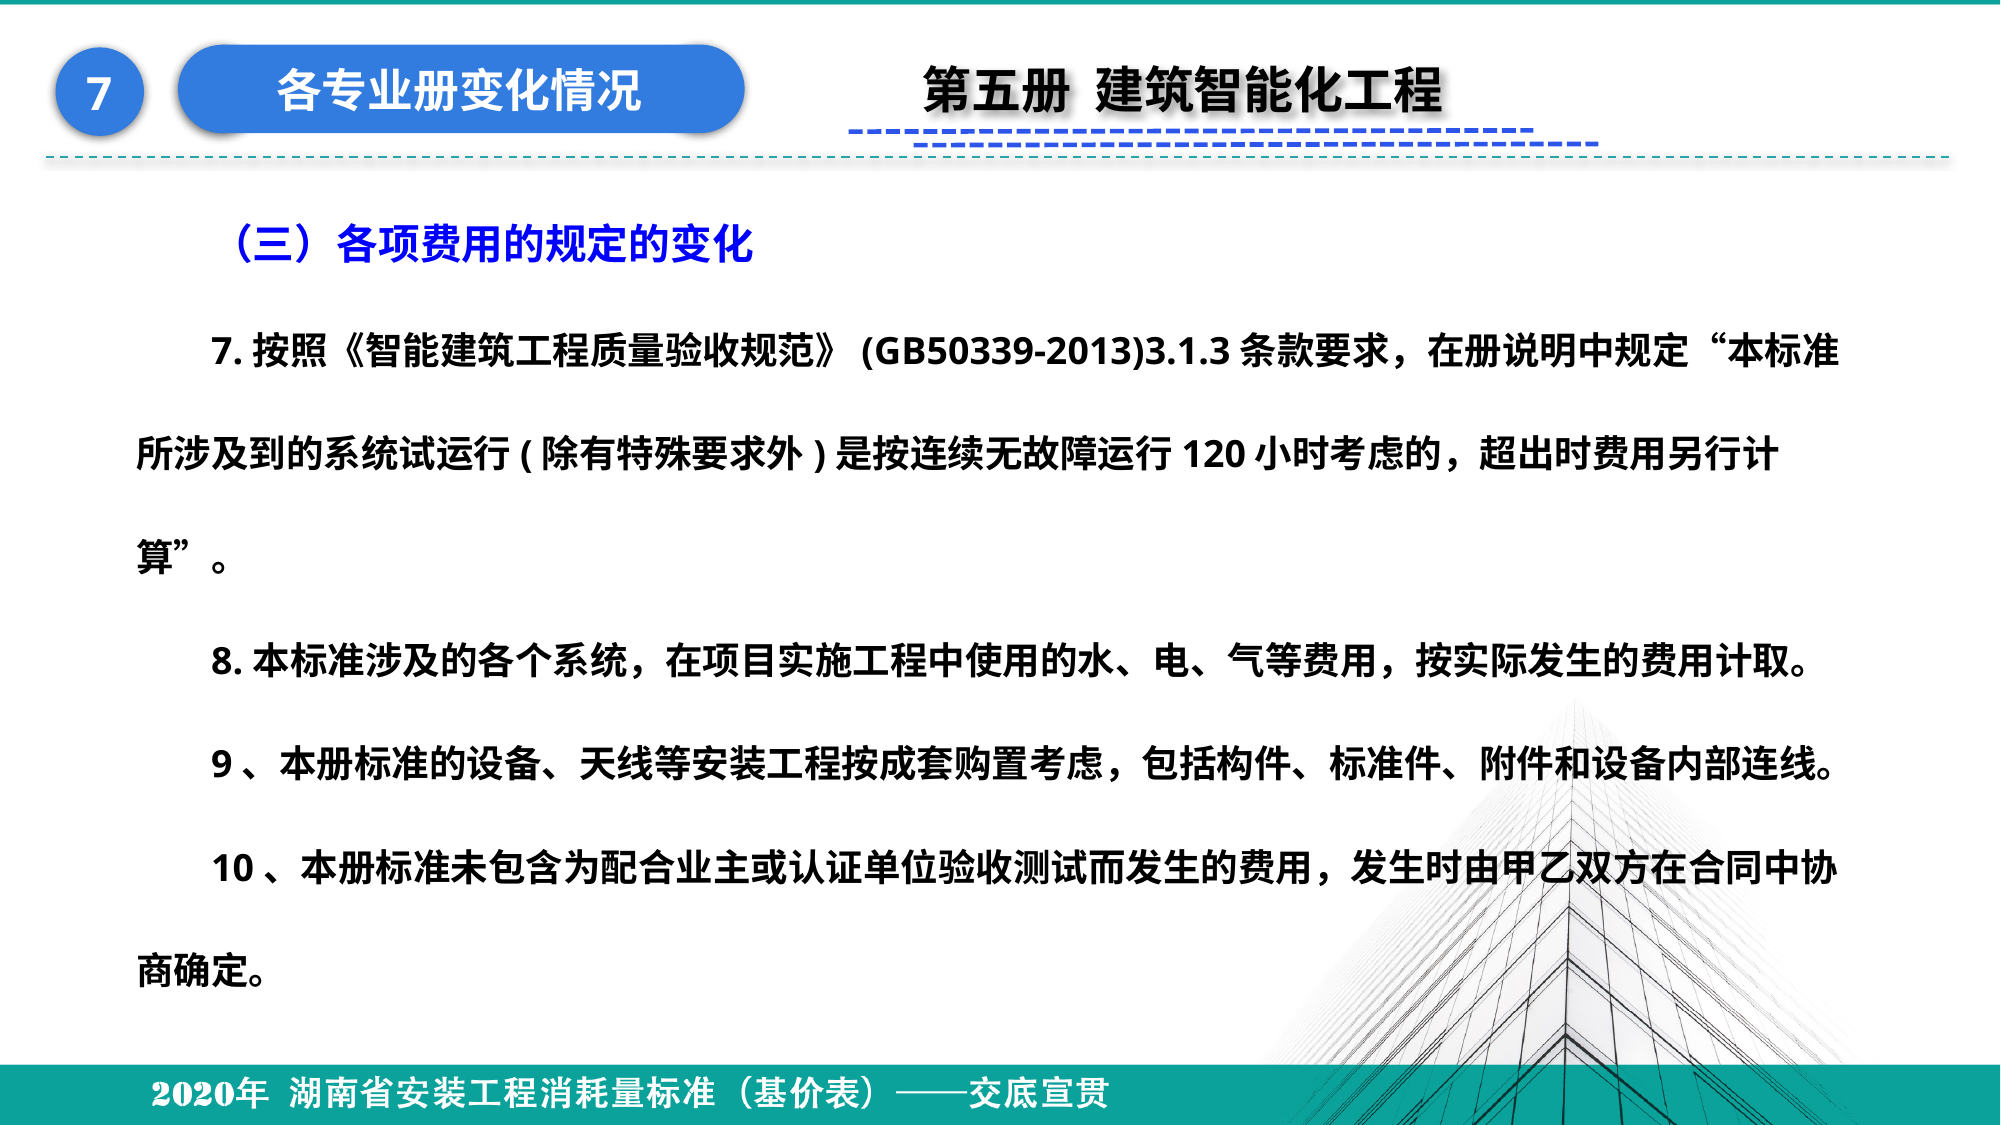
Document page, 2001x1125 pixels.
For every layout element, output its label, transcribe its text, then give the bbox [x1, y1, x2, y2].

slide_number [1918, 0, 2000, 52]
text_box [45, 44, 1955, 158]
picture [0, 0, 2001, 1125]
text_box （三）各项费用的规定的变化 7.按照《智能建筑工程质量验收规范》(GB50339-2013)3.1.3条款要求，在册说明中规定“本标准所涉及到的系统试运行(除有特殊要求外)是按连续无故障运行120小时考虑的，超出时费用另行计算”。 8.本标准涉及的各个系统，在项目实施工程中使用的水、电、气等费用，按实际发生的费用计取。 9、本册标准的设备、天线等安装工程按成套购置考虑，包括构件、标准件、附件和设备内部连线。 10、本册标准未包含为配合业主或认证单位验收测试而发生的费用，发生时由甲乙双方在合同中协商确定。 [121, 158, 1864, 1000]
